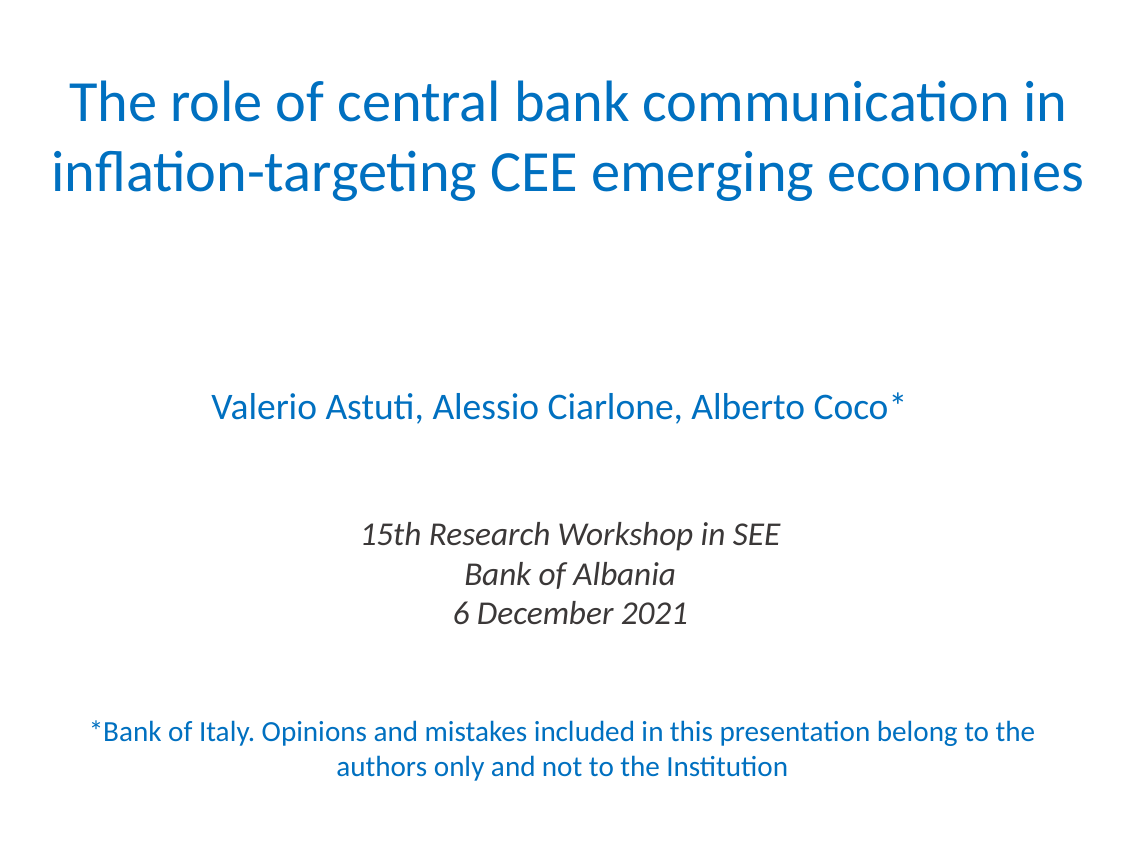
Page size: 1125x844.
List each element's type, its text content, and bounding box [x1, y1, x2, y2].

text_box The role of central bank communication in inflation-targeting CEE emerging economies [30, 55, 1106, 211]
text_box 15th Research Workshop in SEE Bank of Albania 6 December 2021 [131, 504, 1009, 657]
text_box *Bank of Italy. Opinions and mistakes included in this presentation belong to the authors only and not to the Institution [42, 705, 1083, 790]
text_box Valerio Astuti, Alessio Ciarlone, Alberto Coco* [125, 374, 1003, 435]
